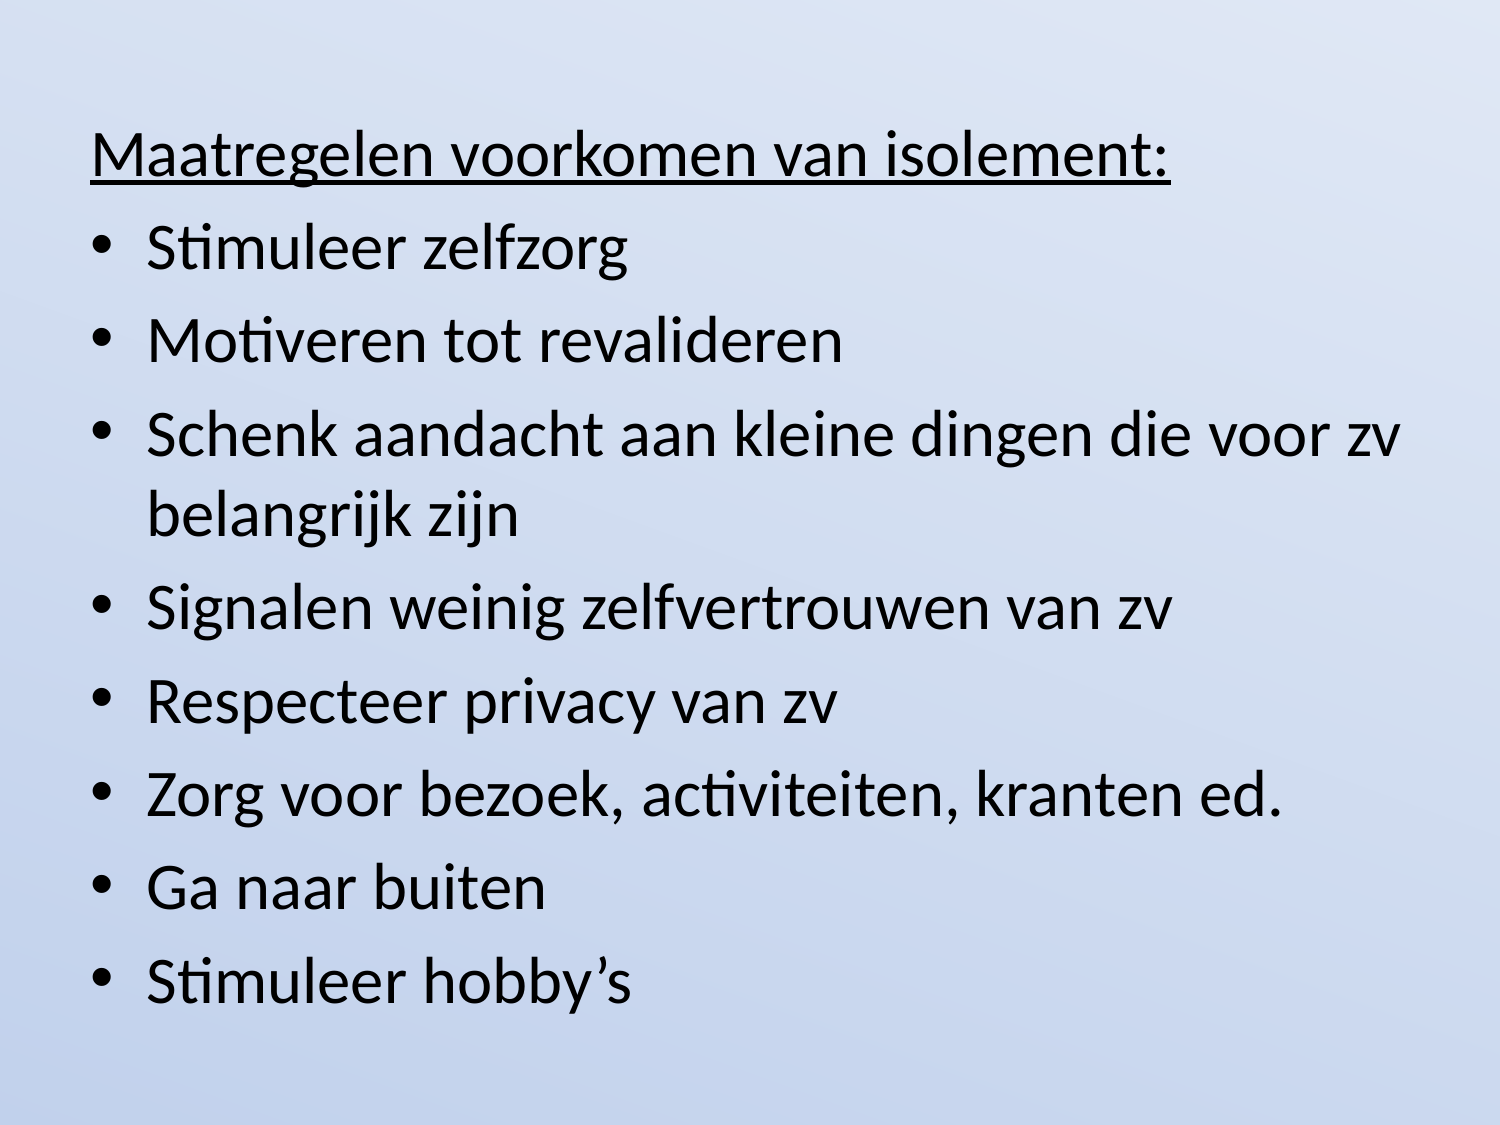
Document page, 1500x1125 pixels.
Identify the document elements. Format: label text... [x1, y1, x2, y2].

list Maatregelen voorkomen van isolement: Stimuleer zelfzorg Motiveren tot revalideren Schenk aandacht aan kleine dingen die voor zv belangrijk zijn Signalen weinig zelfvertrouwen van zv Respecteer privacy van zv Zorg voor bezoek, activiteiten, kranten ed. Ga naar buiten Stimuleer hobby’s [75, 101, 1425, 1047]
